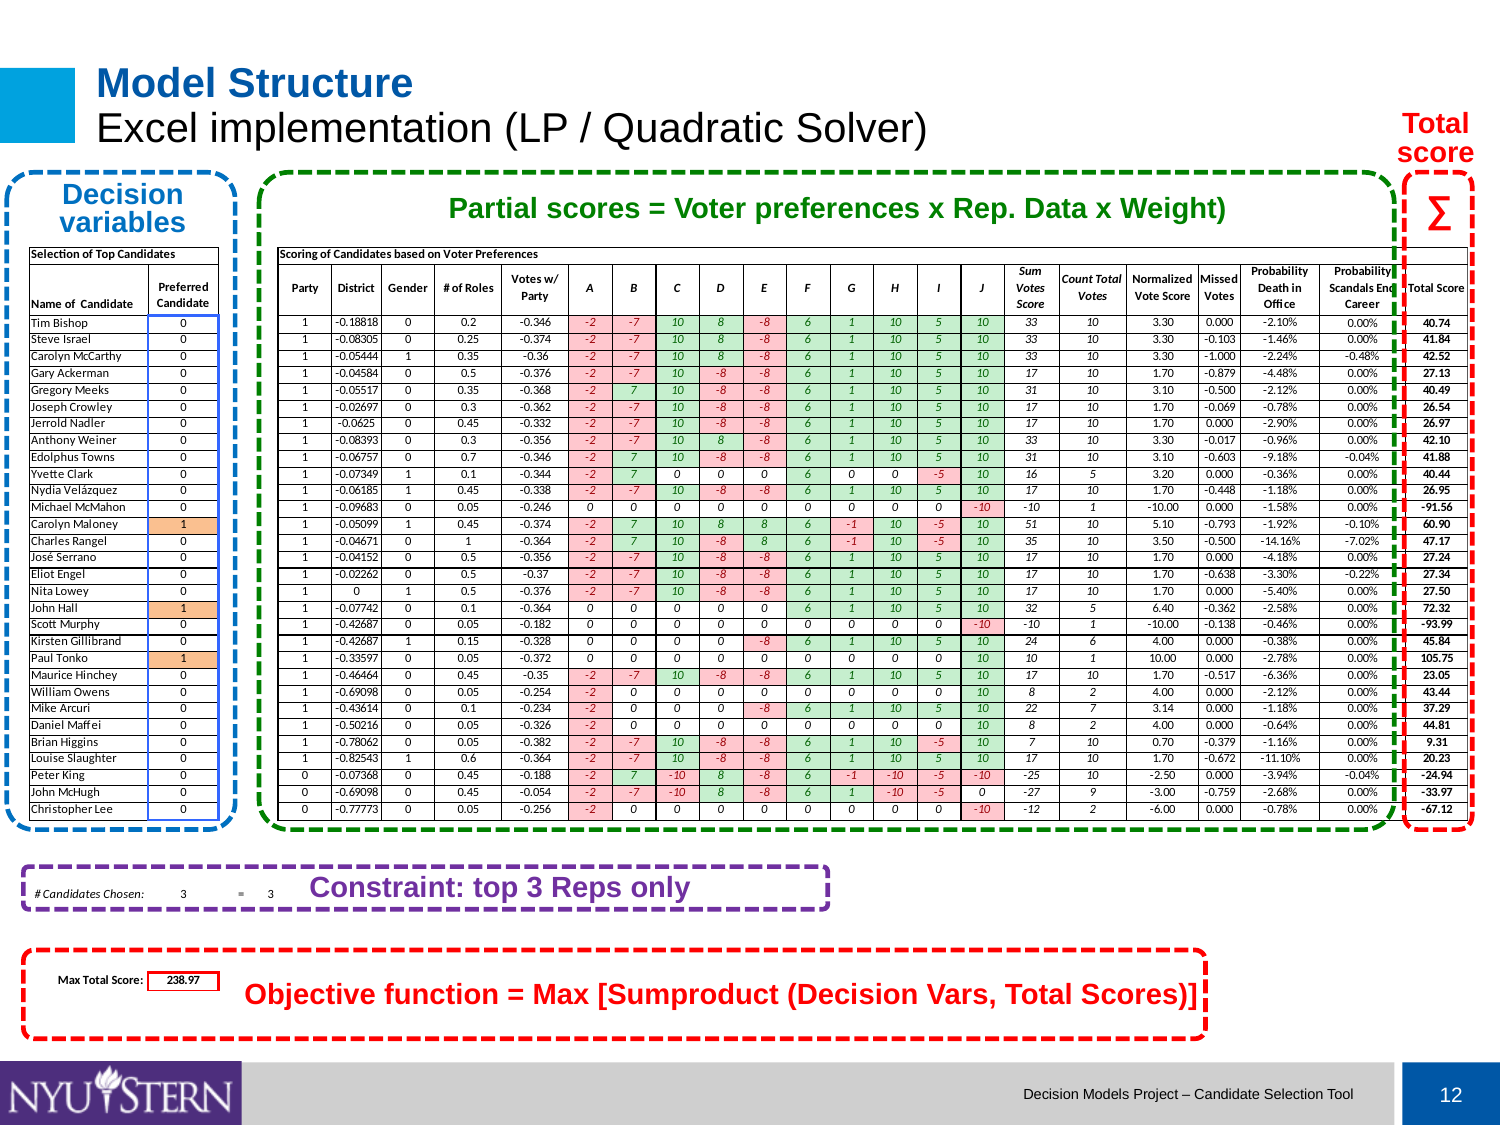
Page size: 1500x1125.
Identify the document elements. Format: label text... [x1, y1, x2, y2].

picture [0, 1061, 242, 1125]
title Model Structure Excel implementation (LP / Quadratic Solver) [95, 60, 1261, 162]
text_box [258, 172, 1366, 830]
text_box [23, 866, 829, 912]
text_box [6, 172, 236, 830]
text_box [23, 949, 1215, 1039]
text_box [1371, 104, 1500, 830]
picture [28, 247, 1469, 992]
